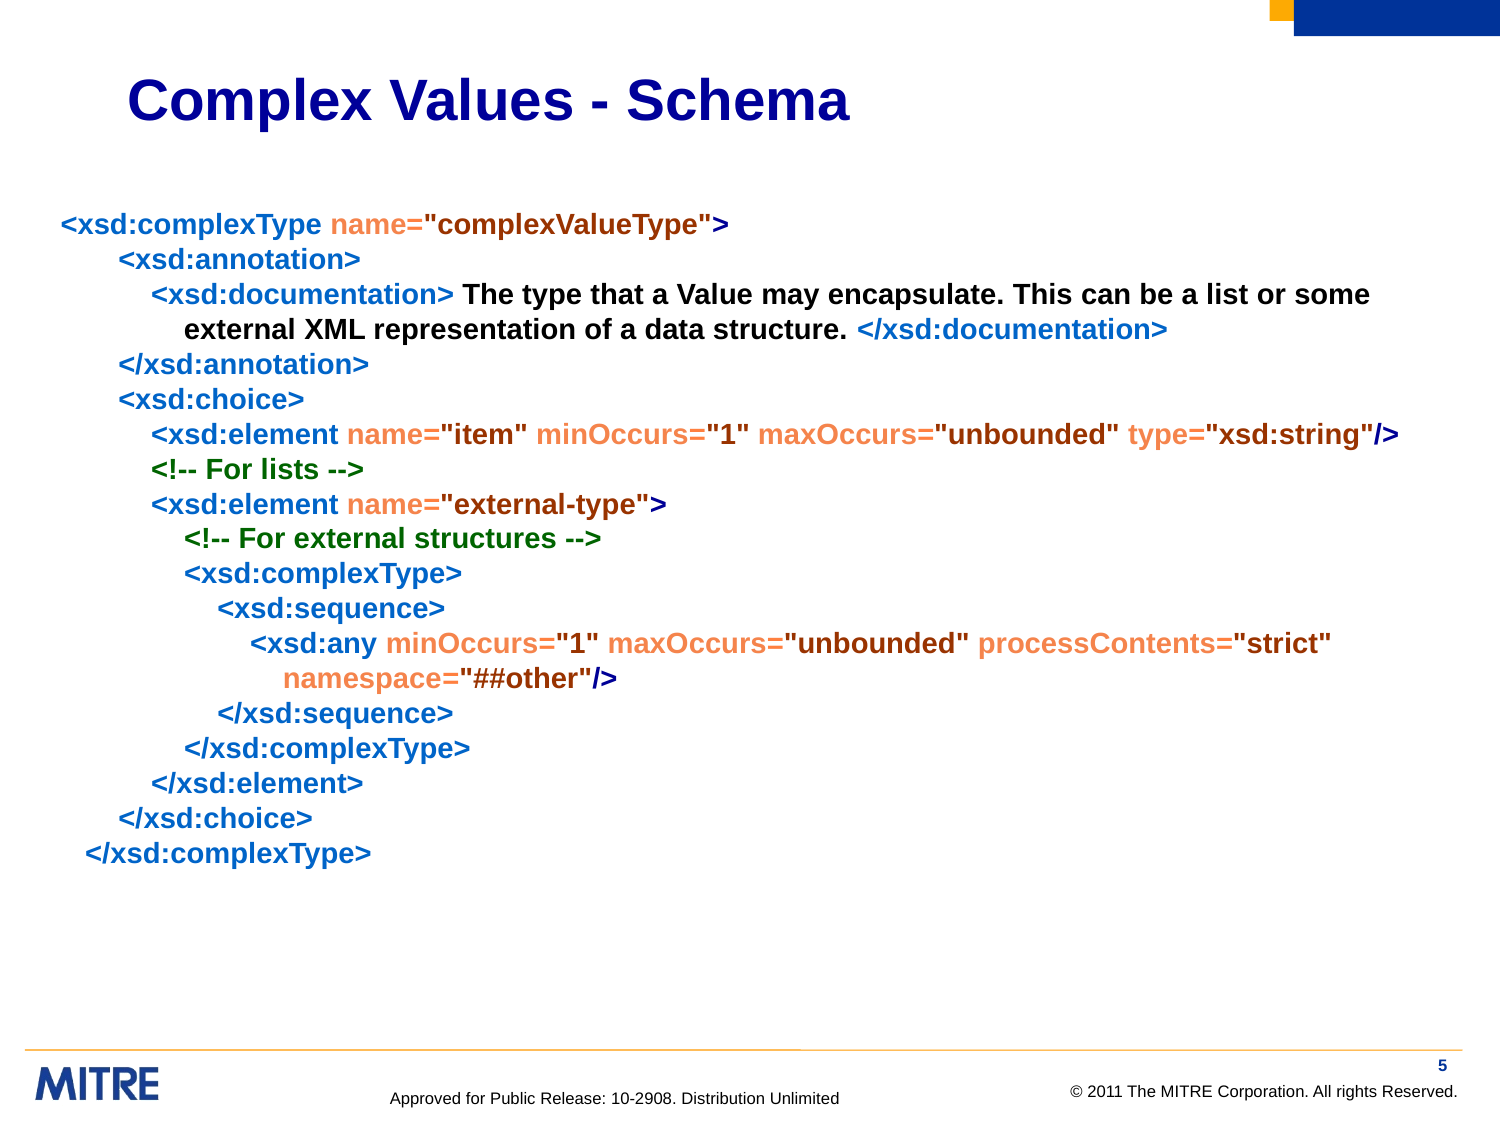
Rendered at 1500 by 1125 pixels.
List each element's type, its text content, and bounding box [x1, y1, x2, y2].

picture [30, 1064, 163, 1106]
title Complex Values - Schema [112, 62, 1288, 151]
slide_number 5 [1374, 1049, 1463, 1076]
text_box <xsd:complexType name="complexValueType"> <xsd:annotation> <xsd:documentation> The type that a Value may encapsulate. This can be a list or some external XML representation of a data structure. </xsd:documentation> </xsd:annotation> <xsd:choice> <xsd:element name="item" minOccurs="1" maxOccurs="unbounded" type="xsd:string"/> <!-- For lists --> <xsd:element name="external-type"> <!-- For external structures --> <xsd:complexType> <xsd:sequence> <xsd:any minOccurs="1" maxOccurs="unbounded" processContents="strict" namespace="##other"/> </xsd:sequence> </xsd:complexType> </xsd:element> </xsd:choice> </xsd:complexType> [37, 197, 1438, 877]
